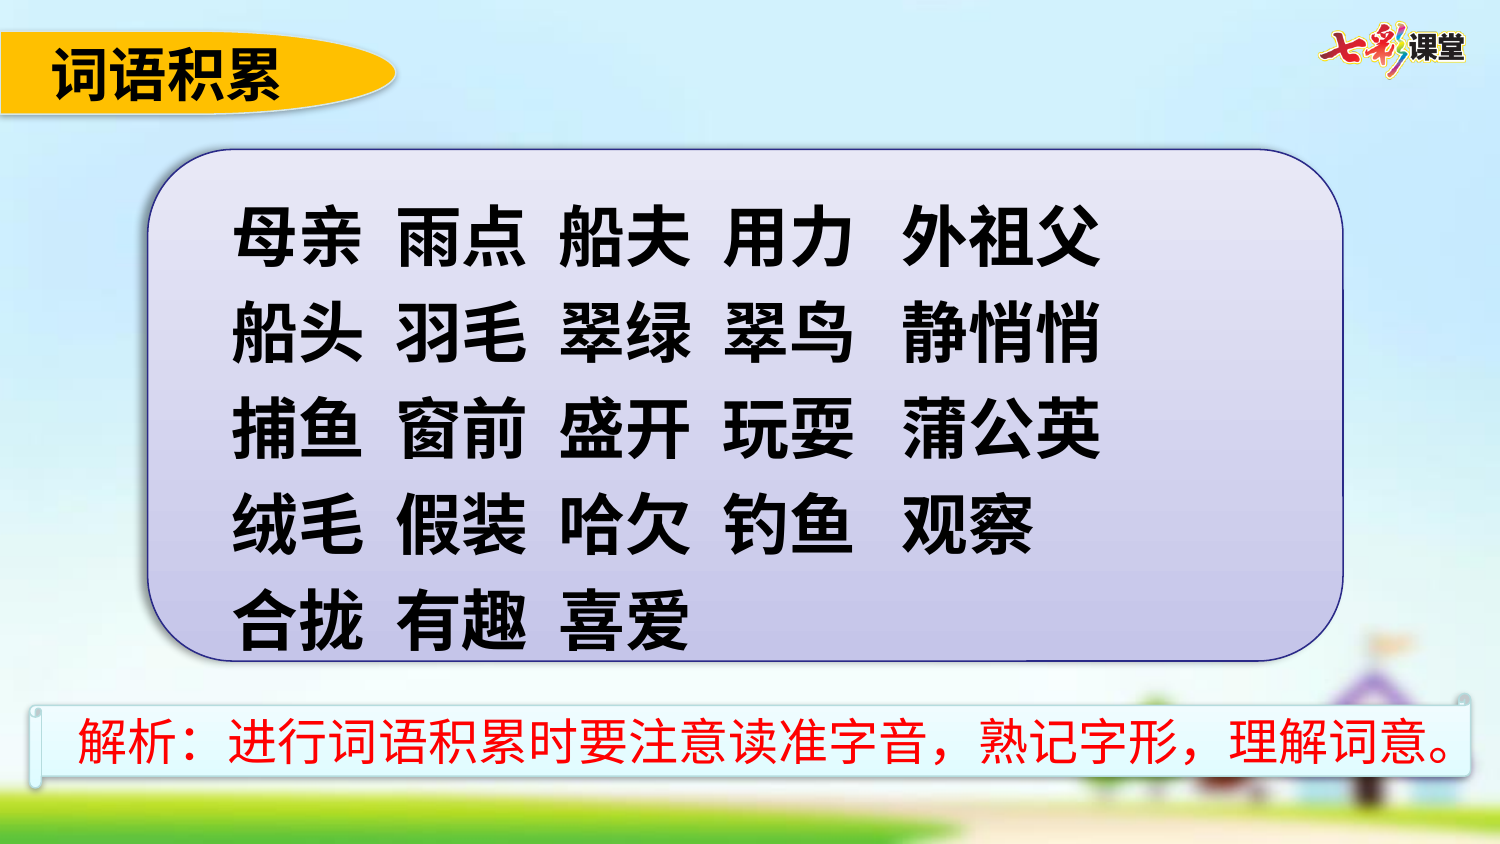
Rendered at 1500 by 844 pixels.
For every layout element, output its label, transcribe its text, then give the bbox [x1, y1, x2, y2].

text_box 母亲 雨点 船夫 用力 外祖父 船头 羽毛 翠绿 翠鸟 静悄悄 捕鱼 窗前 盛开 玩耍 蒲公英 绒毛 假装 哈欠 钓鱼 观察 合拢 有趣 喜爱 [216, 171, 1310, 667]
text_box [146, 148, 1344, 661]
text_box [0, 30, 396, 115]
picture [0, 0, 1500, 844]
text_box 解析：进行词语积累时要注意读准字音，熟记字形，理解词意。 [28, 692, 1472, 789]
